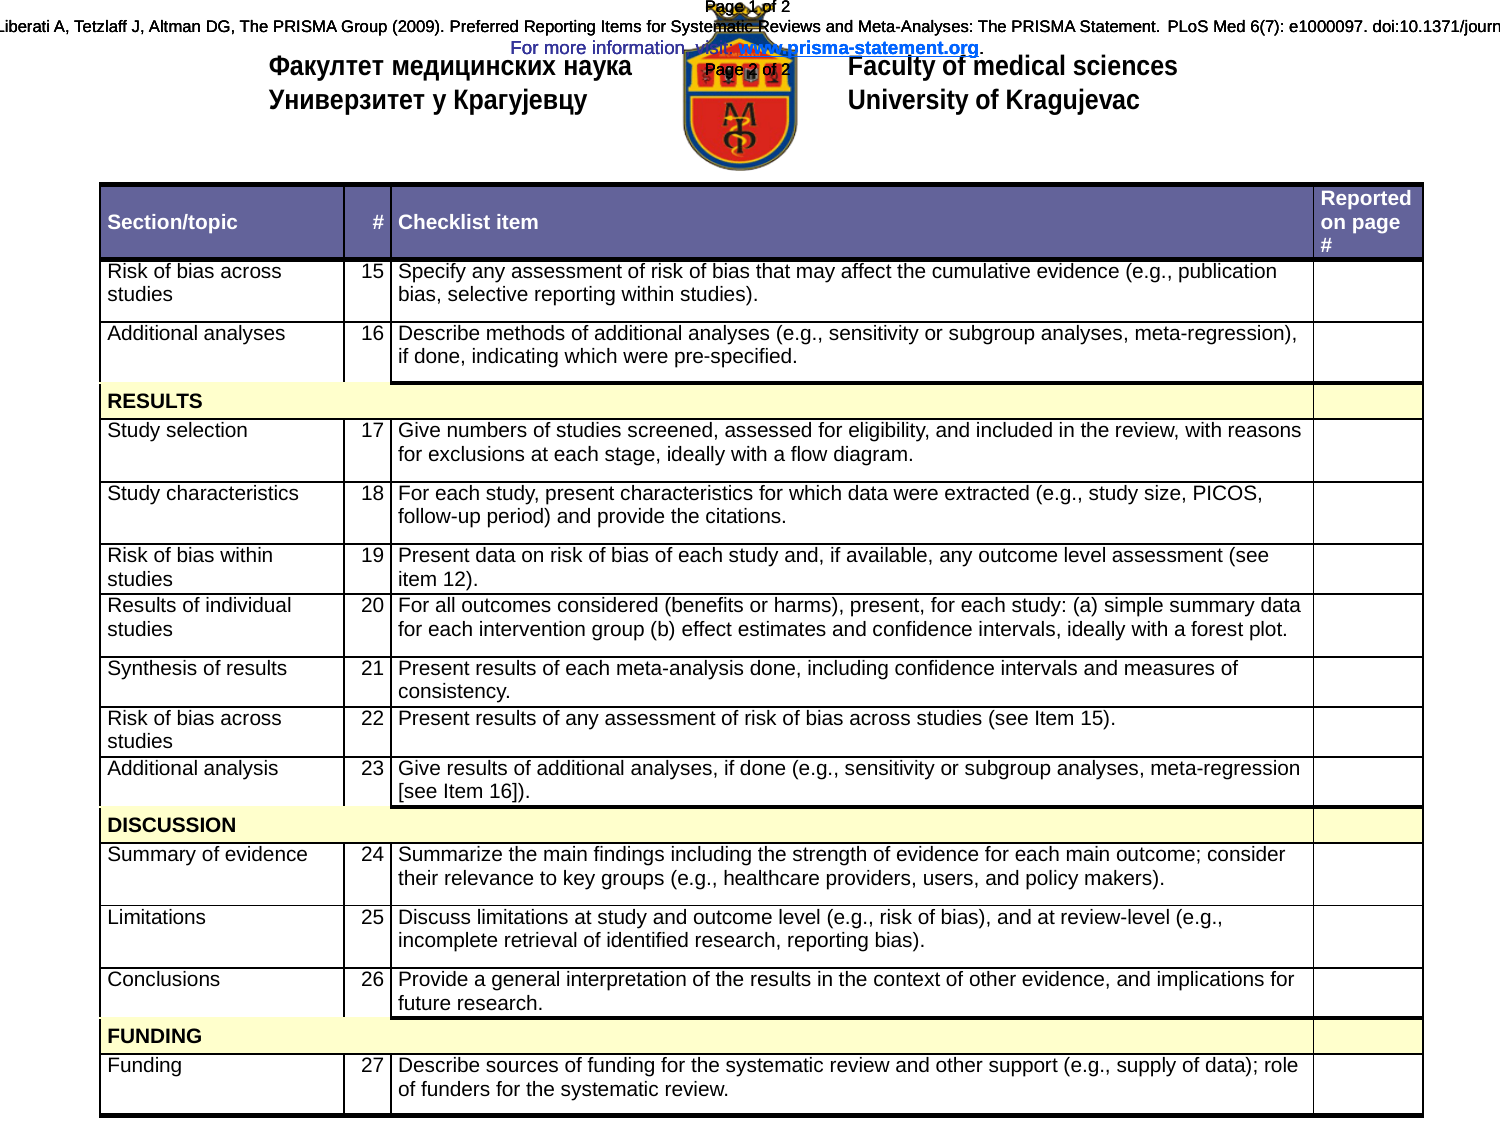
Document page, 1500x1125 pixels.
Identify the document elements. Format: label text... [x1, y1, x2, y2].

table_cell Additional analysis [101, 758, 343, 806]
table_cell 26 [345, 969, 390, 1017]
table_cell 25 [345, 906, 390, 967]
table_cell Funding [101, 1055, 343, 1113]
table_cell 18 [345, 483, 390, 543]
table_cell [1314, 758, 1422, 805]
table_cell Give results of additional analyses, if done (e.g., sensitivity or subgroup analyses, meta-regression [see Item 16]). [392, 758, 1313, 805]
table_cell Additional analyses [101, 323, 343, 382]
table_cell 20 [345, 595, 390, 656]
table_cell 19 [345, 545, 390, 593]
table_cell Describe methods of additional analyses (e.g., sensitivity or subgroup analyses, meta-regression), if done, indicating which were pre-specified. [392, 323, 1313, 381]
table_cell [1314, 844, 1422, 905]
table_cell [1314, 420, 1422, 481]
table_cell [1314, 906, 1422, 967]
table_cell [1314, 385, 1422, 418]
table_header # [345, 187, 390, 257]
table_header Checklist item [392, 187, 1313, 257]
table_cell Present data on risk of bias of each study and, if available, any outcome level assessment (see item 12). [392, 545, 1313, 593]
table_cell Provide a general interpretation of the results in the context of other evidence, and implications for future research. [392, 969, 1313, 1016]
table_cell [1314, 1055, 1422, 1113]
table_cell [1314, 545, 1422, 593]
table_cell 21 [345, 658, 390, 706]
table_cell Study characteristics [101, 483, 343, 543]
table_cell Risk of bias across studies [101, 708, 343, 756]
table_cell [1314, 809, 1422, 842]
table_cell Results of individual studies [101, 595, 343, 656]
table_cell For all outcomes considered (benefits or harms), present, for each study: (a) simple summary data for each intervention group (b) effect estimates and confidence intervals, ideally with a forest plot. [392, 595, 1313, 656]
table_cell [1314, 483, 1422, 543]
table_cell 24 [345, 844, 390, 905]
table_cell [1314, 969, 1422, 1016]
table_cell 22 [345, 708, 390, 756]
table_cell 23 [345, 758, 390, 806]
table_cell Conclusions [101, 969, 343, 1017]
table_cell Synthesis of results [101, 658, 343, 706]
table_cell 27 [345, 1055, 390, 1113]
table_header Reported on page # [1314, 187, 1422, 257]
table_header Section/topic [101, 187, 343, 257]
table_cell [1314, 708, 1422, 756]
table_cell [1314, 658, 1422, 706]
table_cell Study selection [101, 420, 343, 481]
table_cell Present results of each meta-analysis done, including confidence intervals and measures of consistency. [392, 658, 1313, 706]
table_cell Discuss limitations at study and outcome level (e.g., risk of bias), and at review-level (e.g., incomplete retrieval of identified research, reporting bias). [392, 906, 1313, 967]
table_cell FUNDING [101, 1019, 1313, 1053]
table_cell Give numbers of studies screened, assessed for eligibility, and included in the review, with reasons for exclusions at each stage, ideally with a flow diagram. [392, 420, 1313, 481]
table_cell [1314, 1020, 1422, 1053]
table_cell Risk of bias across studies [101, 262, 343, 321]
table_cell [1314, 323, 1422, 381]
table_cell DISCUSSION [101, 808, 1313, 842]
table_cell [1314, 262, 1422, 321]
table_cell 16 [345, 323, 390, 382]
table_cell Risk of bias within studies [101, 545, 343, 593]
table_cell [1314, 595, 1422, 656]
table_cell Summary of evidence [101, 844, 343, 905]
table_cell Describe sources of funding for the systematic review and other support (e.g., supply of data); role of funders for the systematic review. [392, 1055, 1313, 1113]
text_box Page 1 of 2 From: Moher D, Liberati A, Tetzlaff J, Altman DG, The PRISMA Group (2009). Preferred Reporting Items for Systematic Reviews and Meta-Analyses: The PRISMA Statement. PLoS Med 6(7): e1000097. doi:10.1371/journal.pmed1000097 For more information, visit: www.prisma-statement.org. Page 2 of 2 [0, 0, 1500, 87]
table_cell Present results of any assessment of risk of bias across studies (see Item 15). [392, 708, 1313, 756]
table_cell Limitations [101, 906, 343, 967]
table_cell For each study, present characteristics for which data were extracted (e.g., study size, PICOS, follow-up period) and provide the citations. [392, 483, 1313, 543]
table_cell Summarize the main findings including the strength of evidence for each main outcome; consider their relevance to key groups (e.g., healthcare providers, users, and policy makers). [392, 844, 1313, 905]
table_cell 15 [345, 262, 390, 321]
table_cell 17 [345, 420, 390, 481]
table_cell Specify any assessment of risk of bias that may affect the cumulative evidence (e.g., publication bias, selective reporting within studies). [392, 262, 1313, 321]
table_cell RESULTS [101, 384, 1313, 418]
